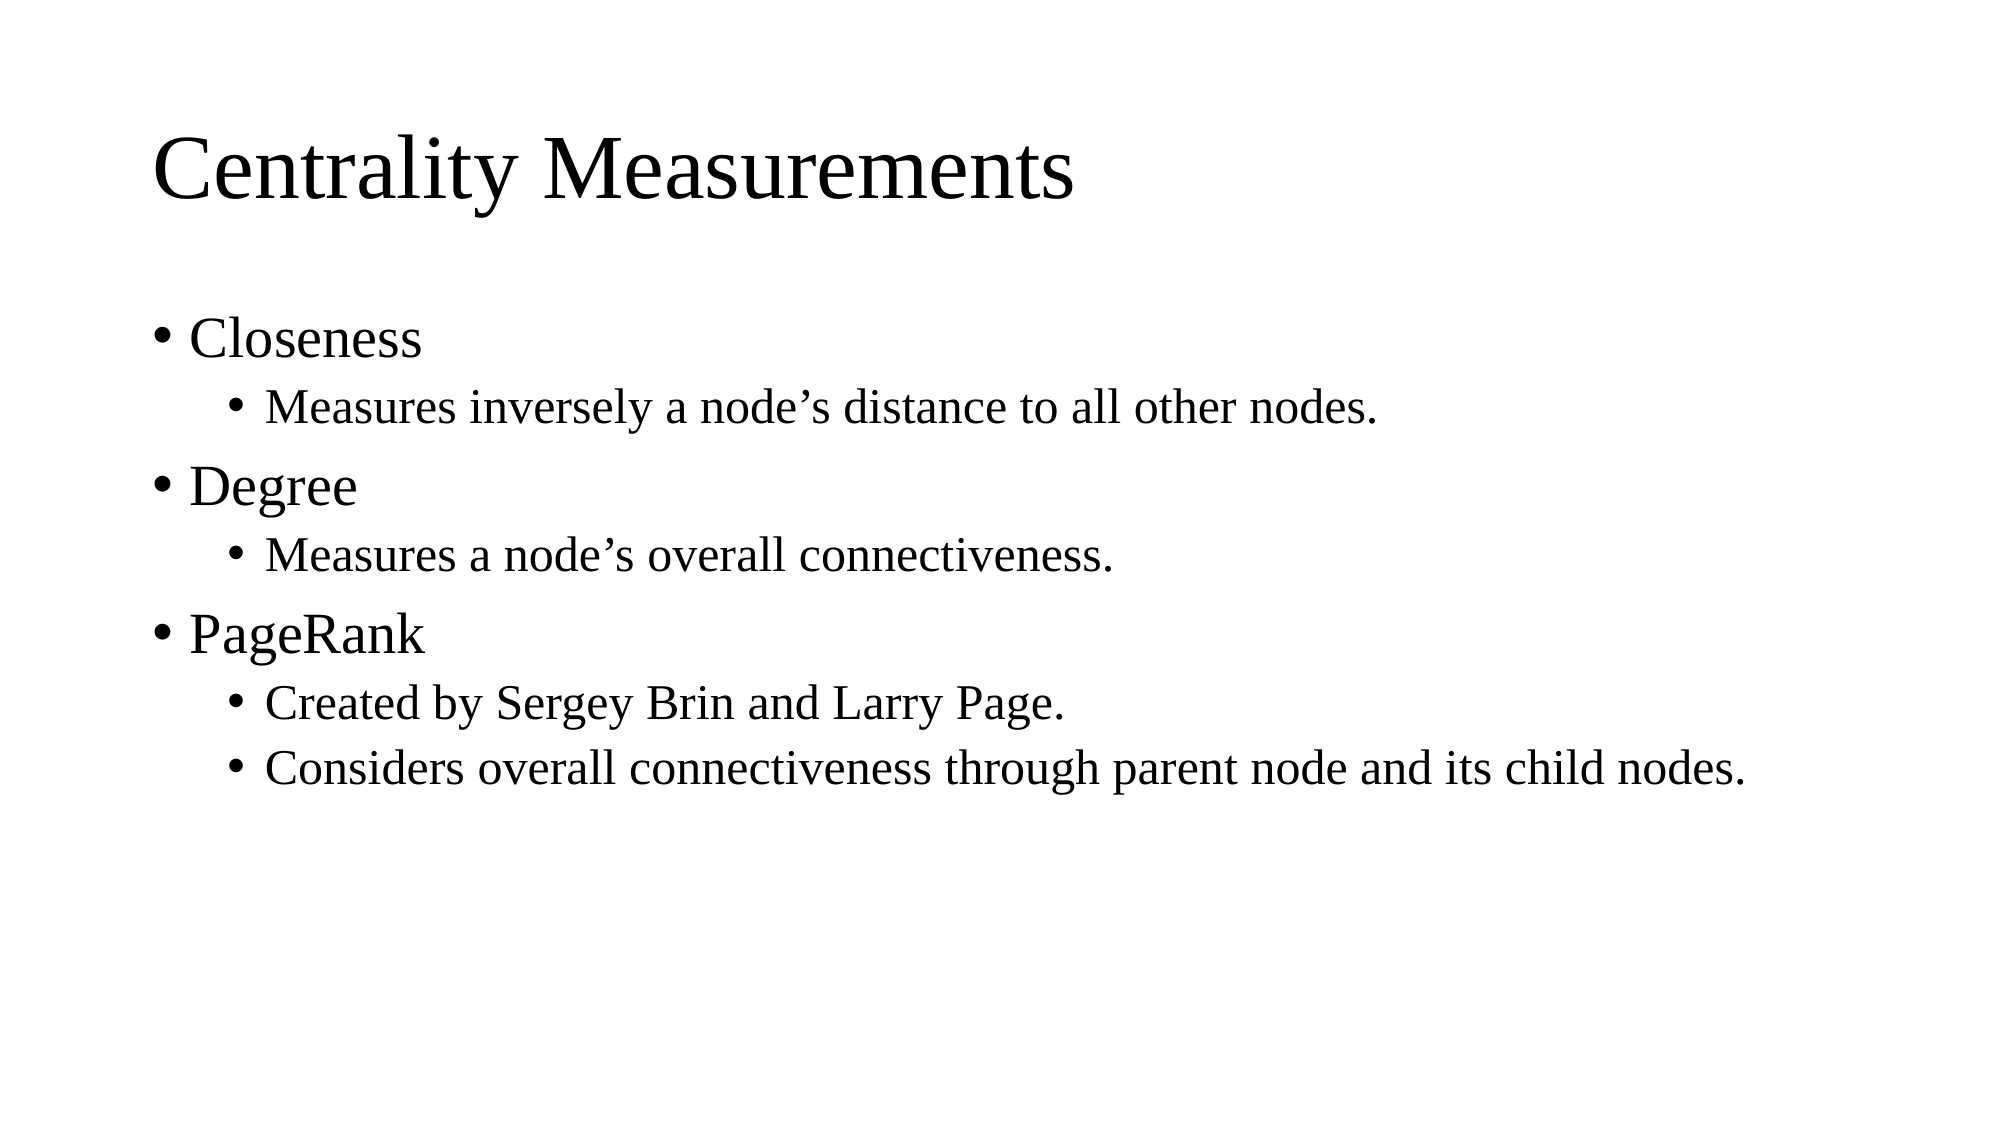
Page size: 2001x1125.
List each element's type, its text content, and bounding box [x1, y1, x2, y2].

title Centrality Measurements [137, 59, 1863, 278]
list Closeness Measures inversely a node’s distance to all other nodes. Degree Measures a node’s overall connectiveness. PageRank Created by Sergey Brin and Larry Page. Considers overall connectiveness through parent node and its child nodes. [137, 299, 1863, 1014]
